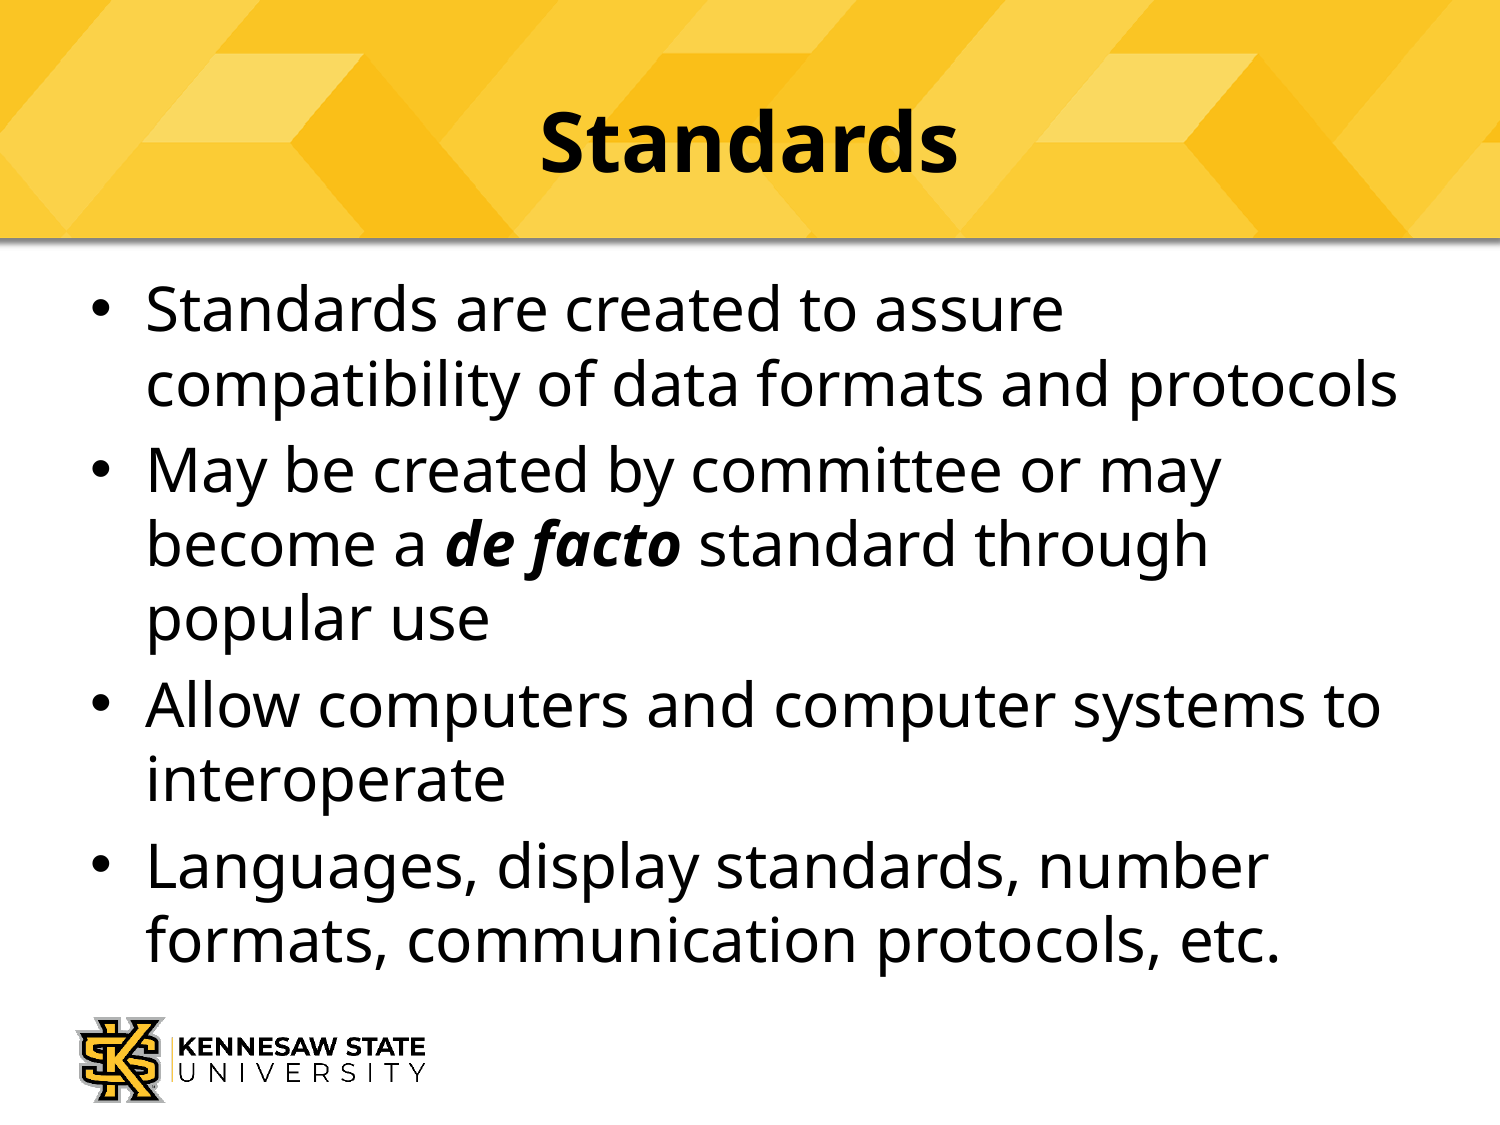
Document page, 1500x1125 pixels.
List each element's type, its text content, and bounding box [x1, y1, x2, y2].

list Standards are created to assure compatibility of data formats and protocols May be created by committee or may become a de facto standard through popular use Allow computers and computer systems to interoperate Languages, display standards, number formats, communication protocols, etc. [75, 262, 1425, 1005]
picture [0, 0, 1500, 251]
picture [75, 1017, 425, 1103]
title Standards [75, 45, 1425, 233]
